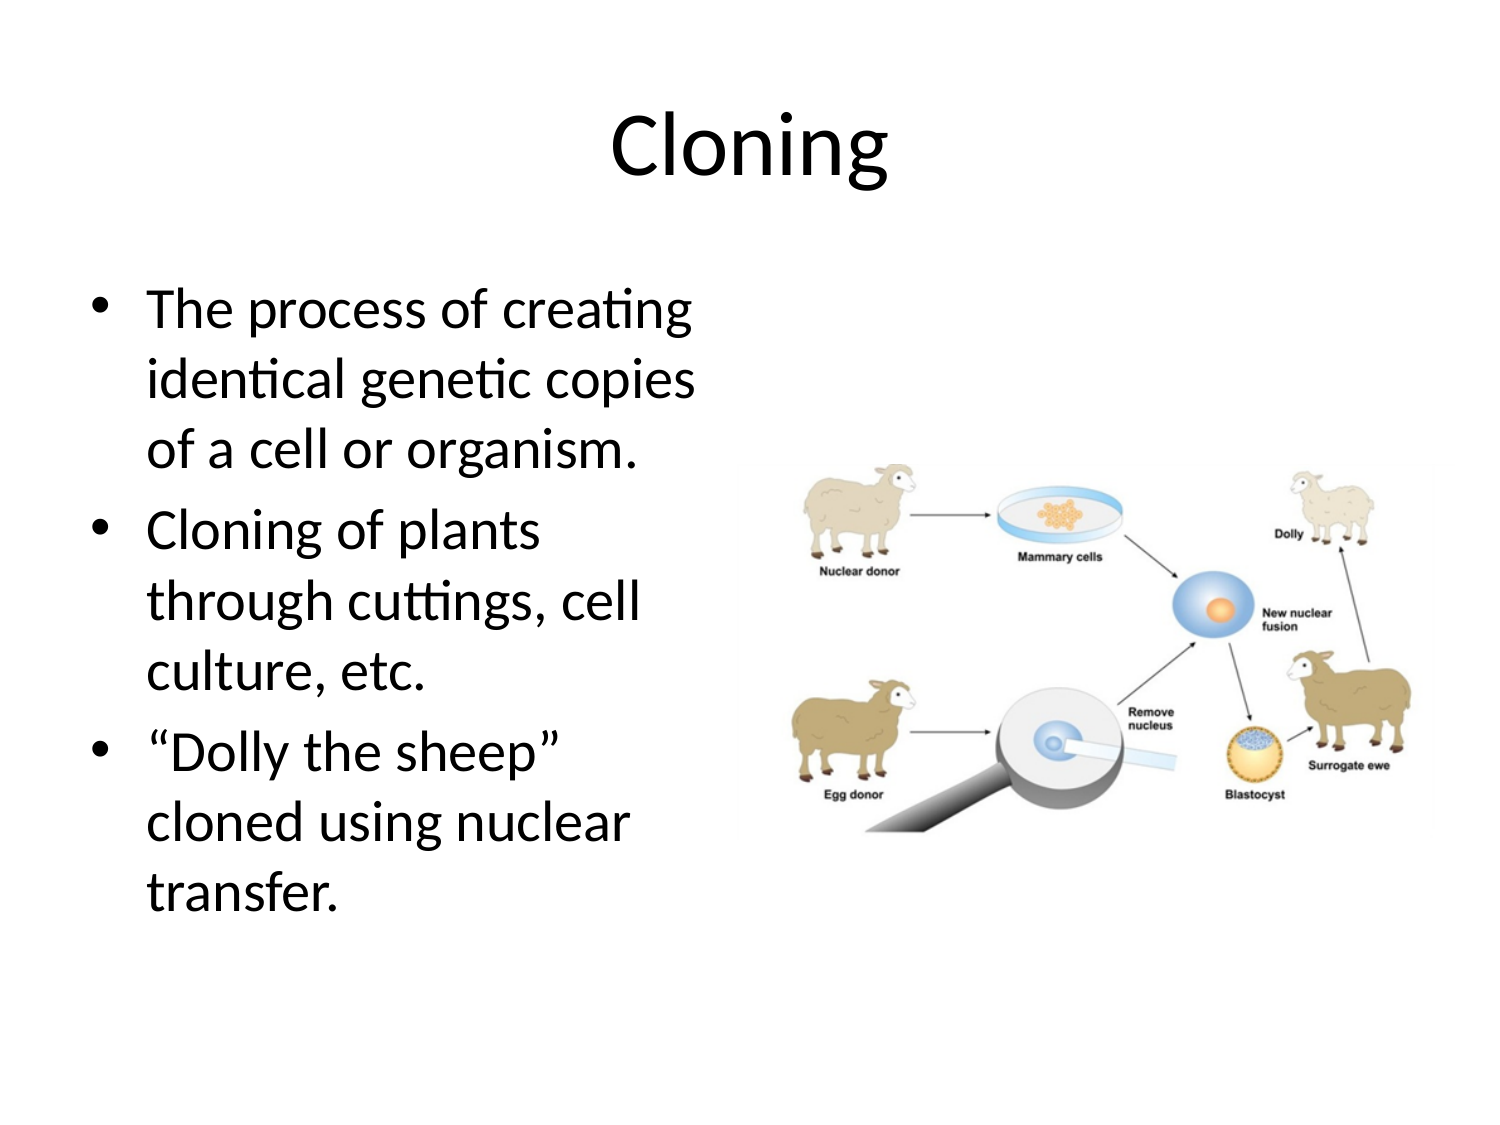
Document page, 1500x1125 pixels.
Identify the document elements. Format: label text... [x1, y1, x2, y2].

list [737, 232, 1455, 1073]
title Cloning [75, 45, 1425, 233]
list The process of creating identical genetic copies of a cell or organism. Cloning of plants through cuttings, cell culture, etc. “Dolly the sheep” cloned using nuclear transfer. [75, 262, 732, 1005]
